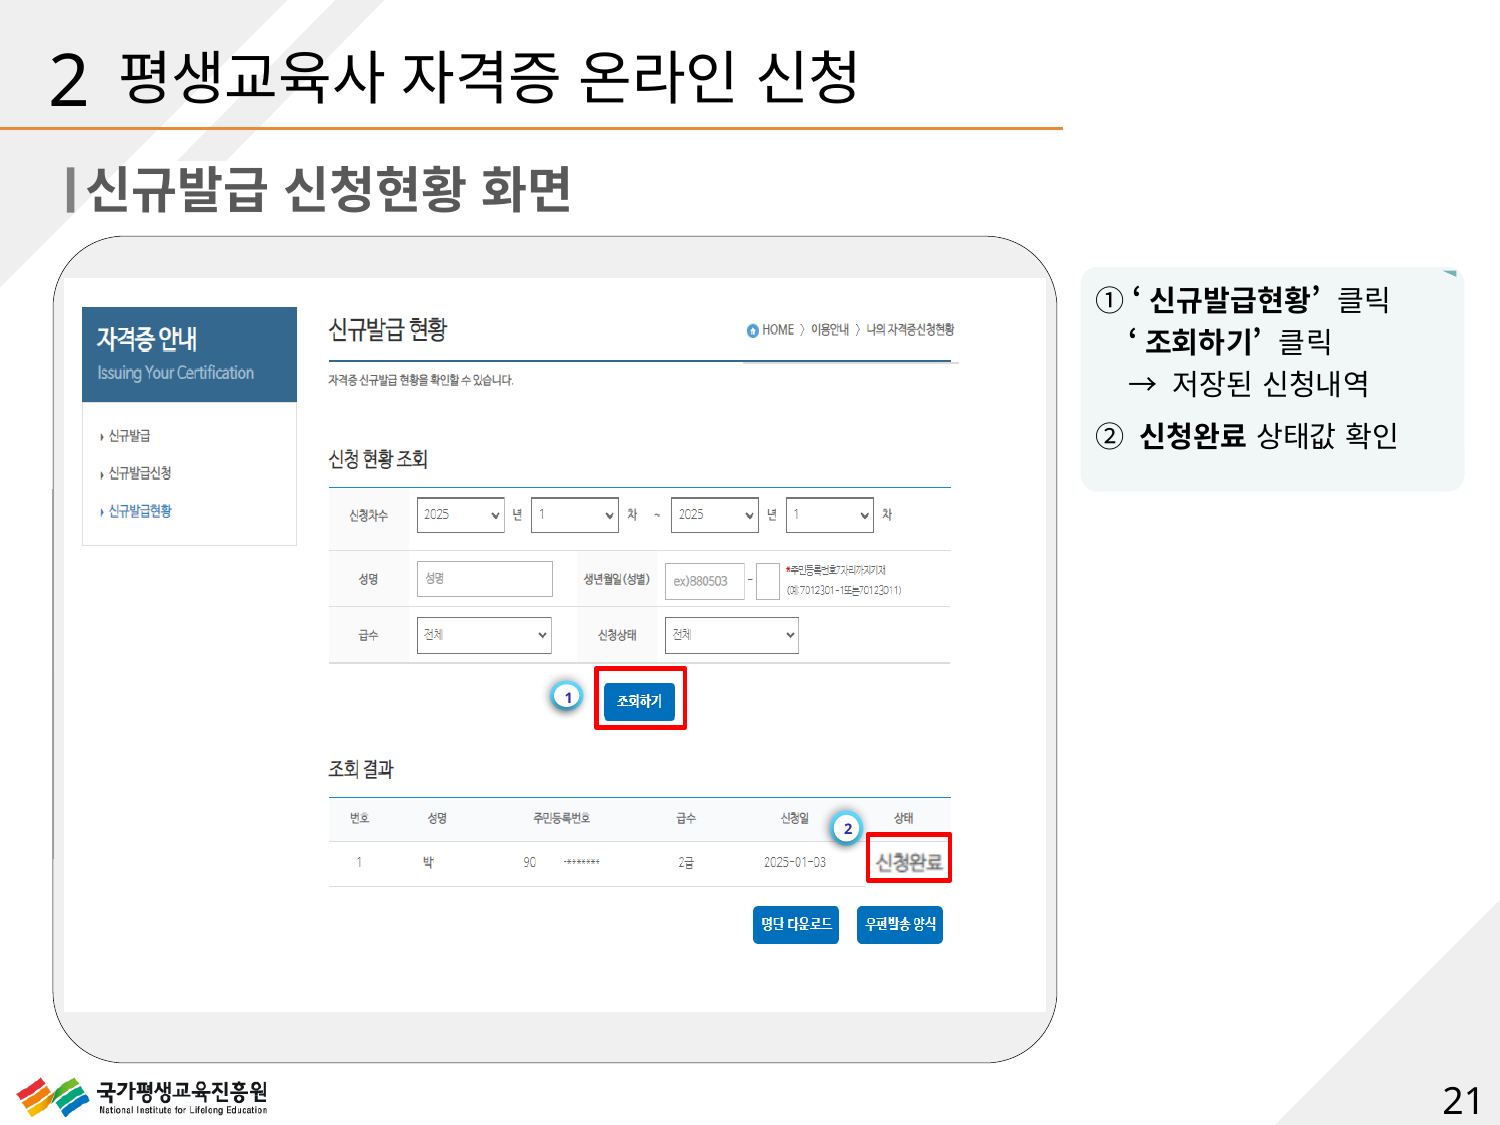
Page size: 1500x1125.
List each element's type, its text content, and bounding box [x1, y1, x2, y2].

text_box 21 [1149, 1069, 1500, 1125]
text_box 신규발급 신청현황 화면 [70, 151, 1430, 226]
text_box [548, 680, 589, 716]
picture [64, 278, 1046, 1012]
picture [0, 1067, 286, 1125]
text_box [1080, 266, 1500, 492]
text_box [828, 810, 869, 847]
